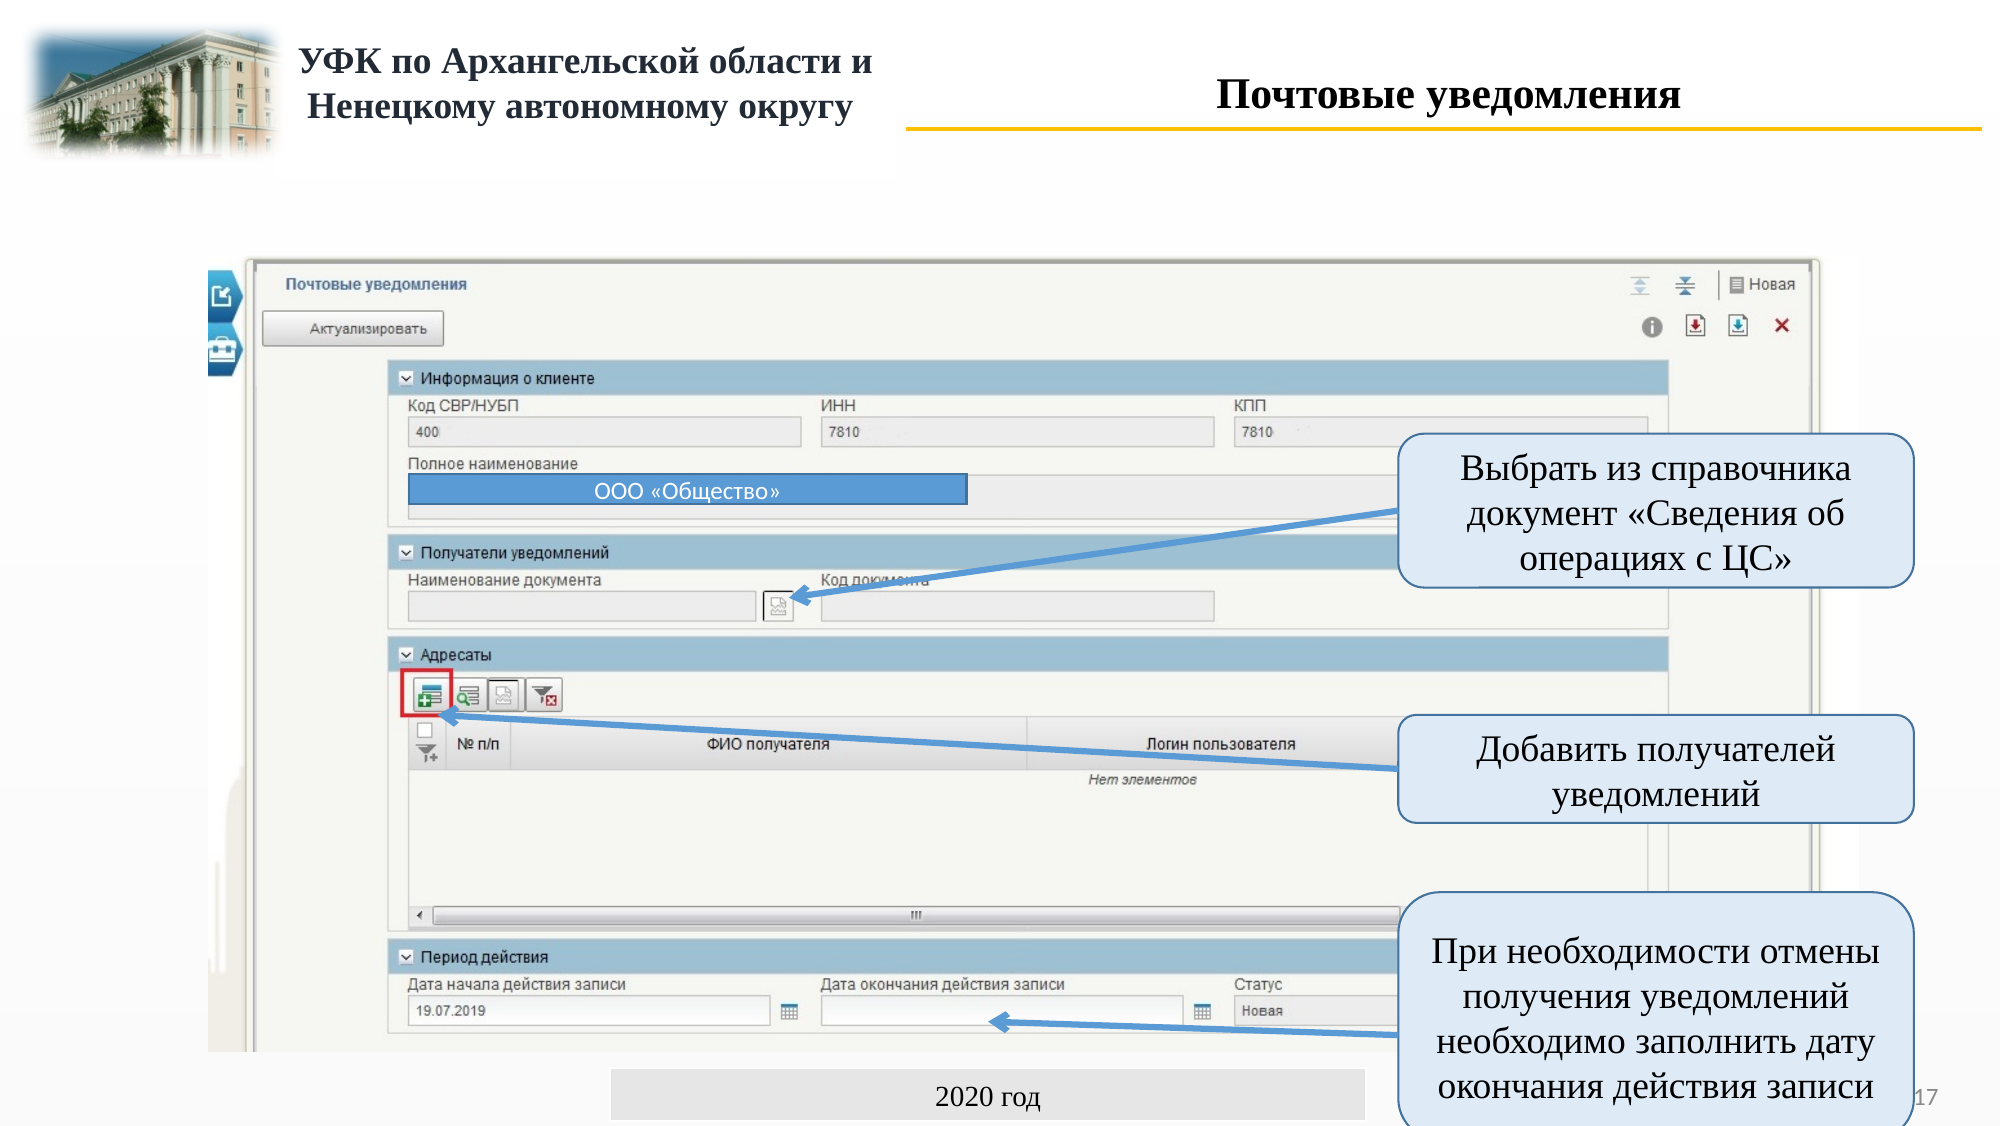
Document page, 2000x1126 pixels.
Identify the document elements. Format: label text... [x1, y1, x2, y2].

text_box УФК по Архангельской области и Ненецкому автономному округу [274, 48, 897, 179]
text_box Выбрать из справочника документ «Сведения об операциях с ЦС» [1859, 432, 1915, 589]
picture [208, 255, 1859, 1052]
text_box Добавить получателей уведомлений [1859, 713, 1915, 824]
text_box Почтовые уведомления [906, 54, 1992, 128]
slide_number 17 [1906, 1065, 1954, 1126]
text_box 2020 год [609, 1067, 1367, 1122]
picture [19, 20, 286, 163]
text_box При необходимости отмены получения уведомлений необходимо заполнить дату окончания действия записи [1397, 891, 1915, 1126]
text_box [988, 1021, 1399, 1036]
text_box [437, 714, 1399, 769]
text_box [788, 510, 1399, 598]
